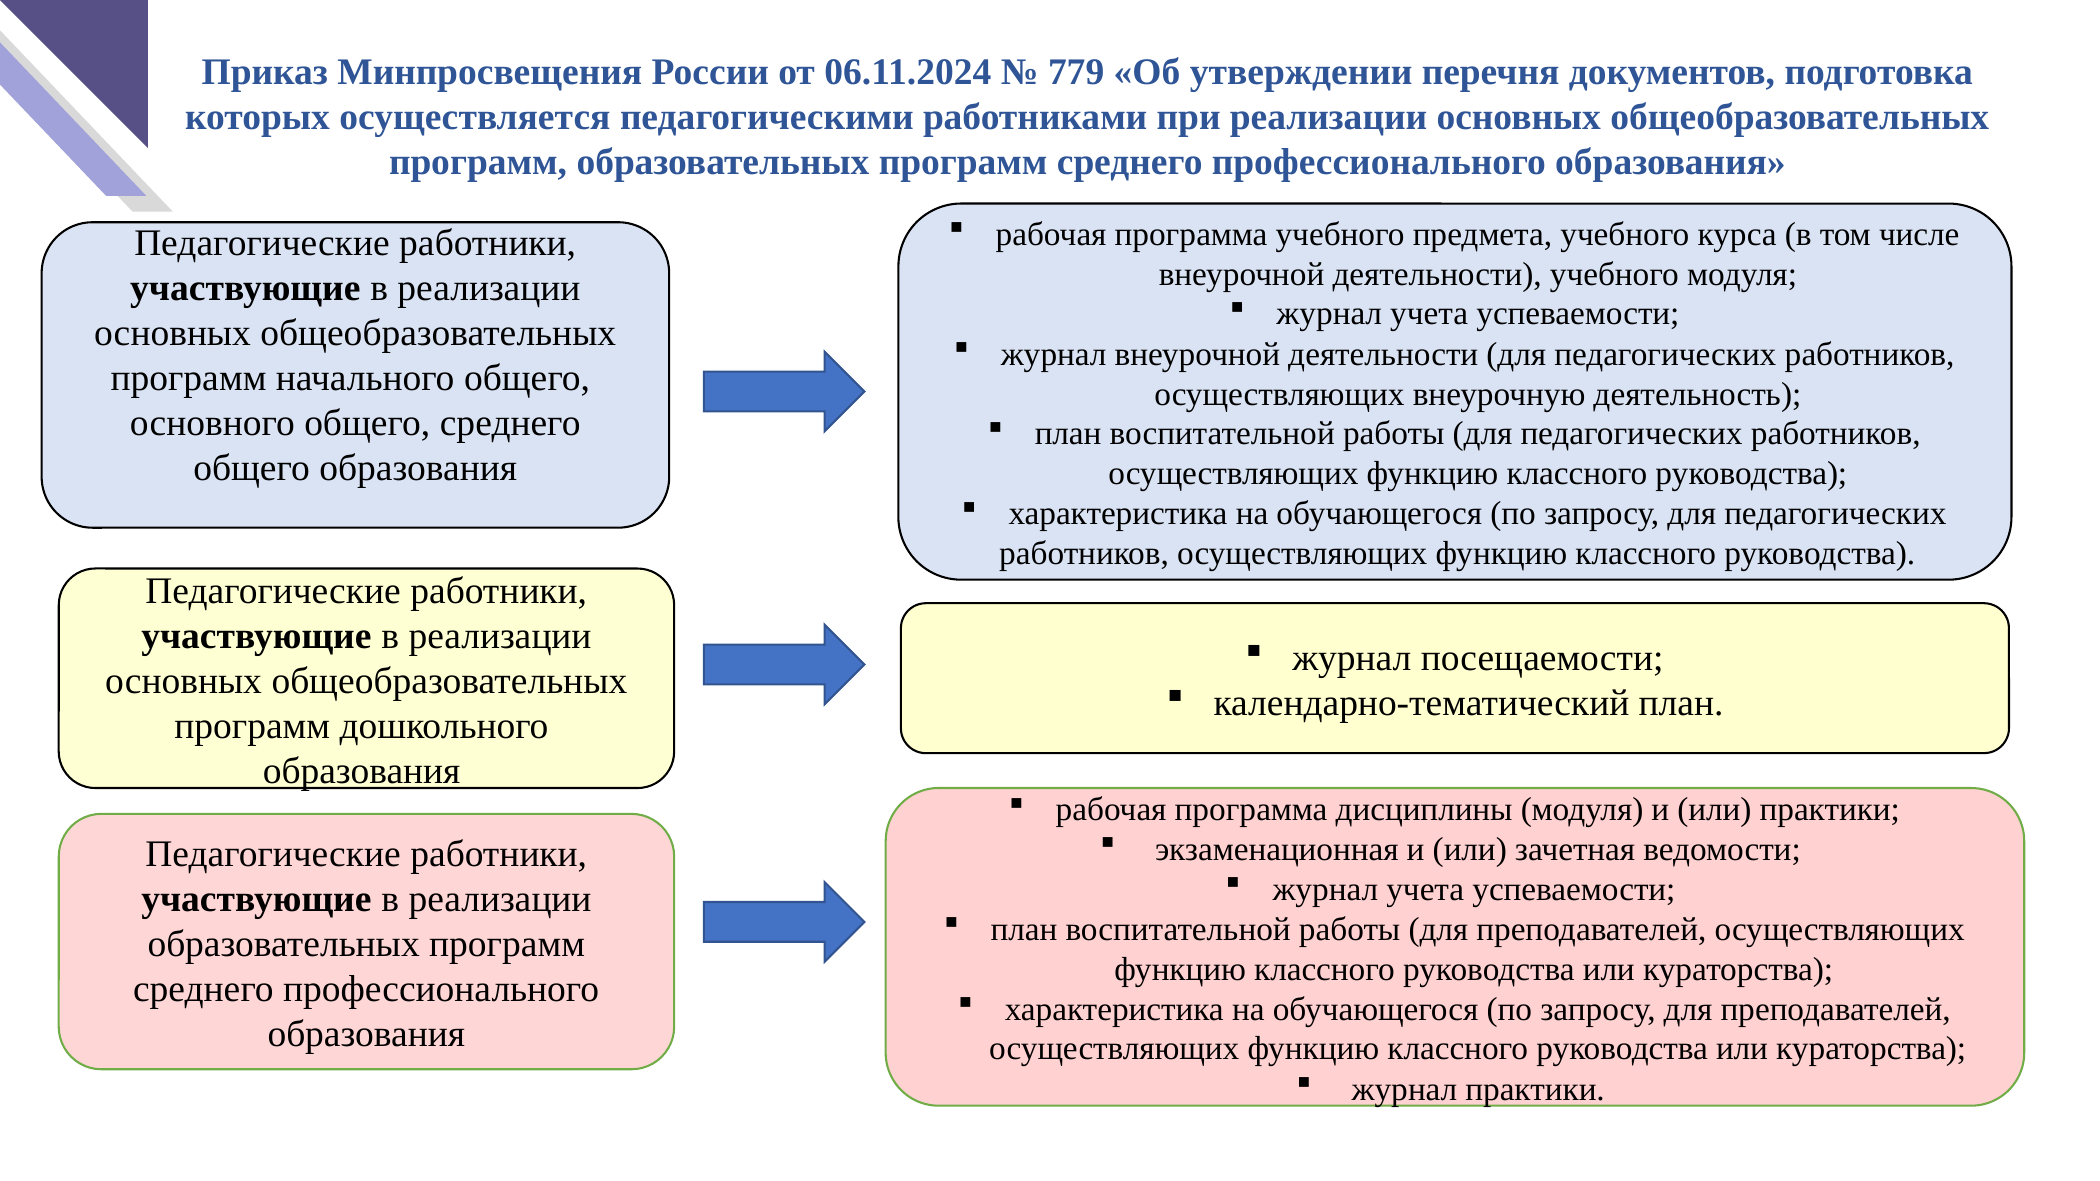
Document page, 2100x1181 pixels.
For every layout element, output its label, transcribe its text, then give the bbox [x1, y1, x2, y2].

text_box рабочая программа учебного предмета, учебного курса (в том числе внеурочной деятельности), учебного модуля; журнал учета успеваемости; журнал внеурочной деятельности (для педагогических работников, осуществляющих внеурочную деятельность); план воспитательной работы (для педагогических работников, осуществляющих функцию классного руководства); характеристика на обучающегося (по запросу, для педагогических работников, осуществляющих функцию классного руководства). [897, 202, 2013, 581]
text_box [702, 879, 866, 965]
text_box Педагогические работники, участвующие в реализации основных общеобразовательных программ дошкольного образования [57, 567, 676, 790]
text_box Приказ Минпросвещения России от 06.11.2024 № 779 «Об утверждении перечня документов, подготовка которых осуществляется педагогическими работниками при реализации основных общеобразовательных программ, образовательных программ среднего профессионального образования» [151, 40, 2025, 190]
text_box рабочая программа дисциплины (модуля) и (или) практики; экзаменационная и (или) зачетная ведомости; журнал учета успеваемости; план воспитательной работы (для преподавателей, осуществляющих функцию классного руководства или кураторства); характеристика на обучающегося (по запросу, для преподавателей, осуществляющих функцию классного руководства или кураторства); журнал практики. [884, 786, 2026, 1107]
text_box [1907, 16, 2050, 157]
text_box журнал посещаемости; календарно-тематический план. [899, 602, 2011, 755]
text_box Педагогические работники, участвующие в реализации основных общеобразовательных программ начального общего, основного общего, среднего общего образования [40, 221, 671, 529]
text_box Педагогические работники, участвующие в реализации образовательных программ среднего профессионального образования [57, 812, 676, 1071]
text_box [702, 622, 866, 707]
text_box [702, 349, 866, 434]
